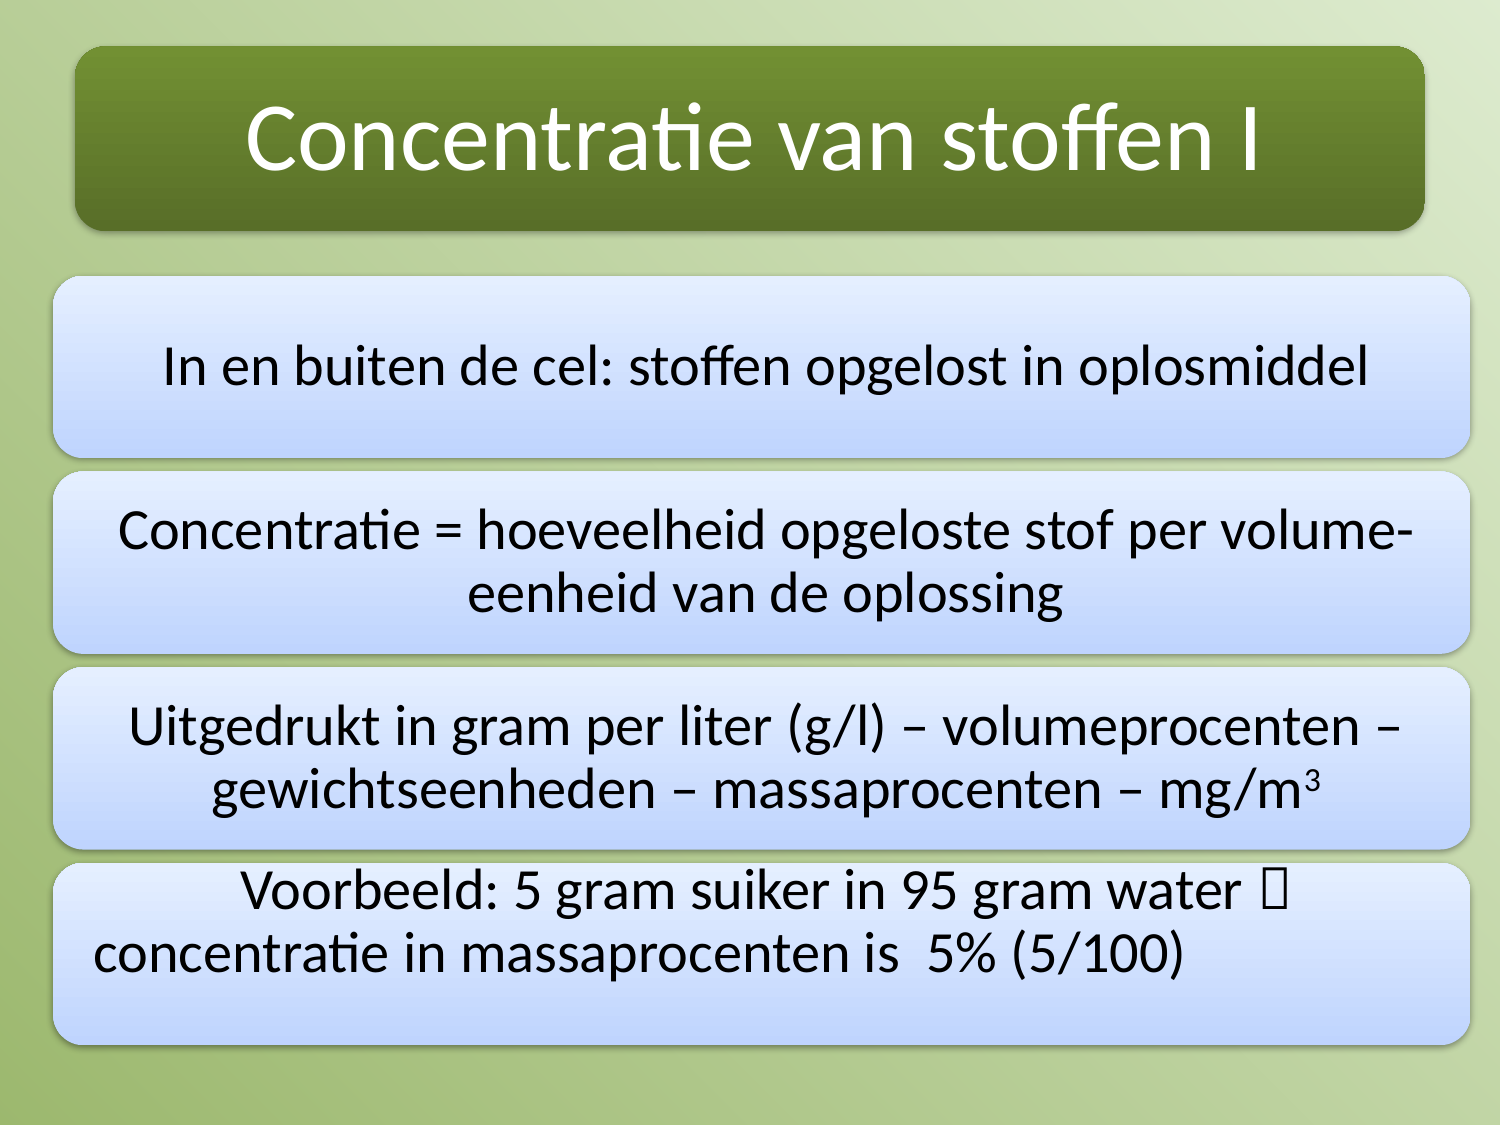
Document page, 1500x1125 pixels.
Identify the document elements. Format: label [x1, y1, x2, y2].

text_box [74, 44, 1426, 233]
list [52, 262, 1471, 1059]
